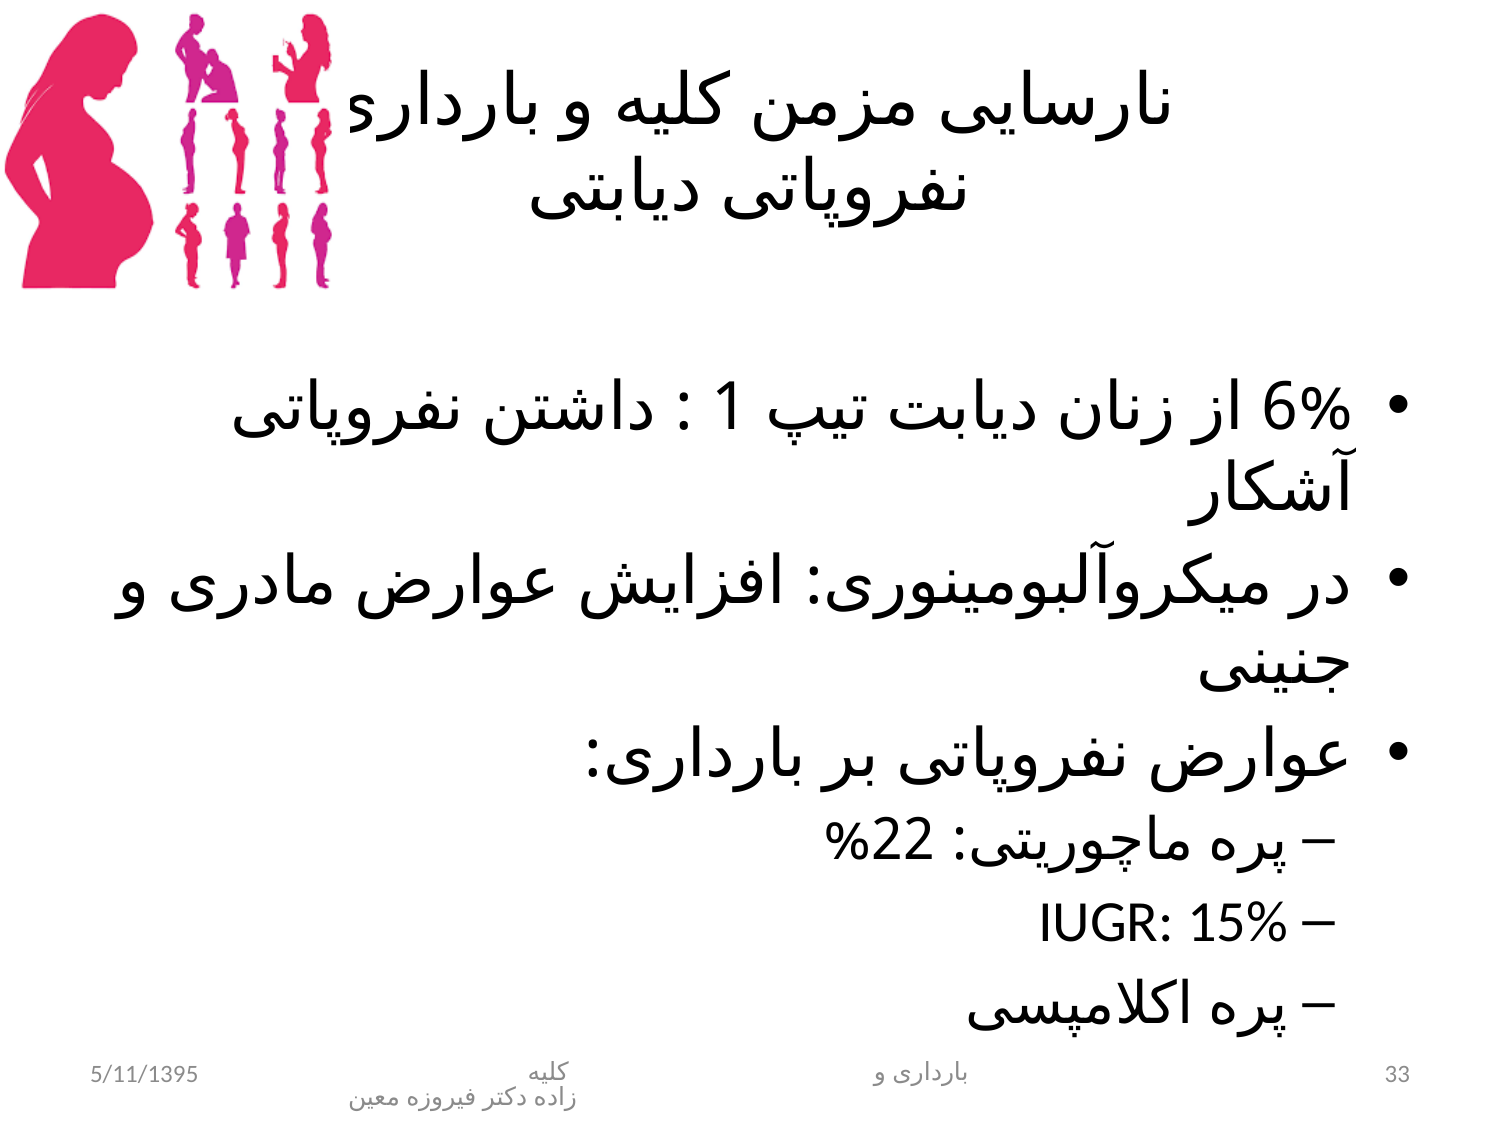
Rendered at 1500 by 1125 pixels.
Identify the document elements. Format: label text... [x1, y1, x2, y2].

list 6% از زنان دیابت تیپ 1 : داشتن نفروپاتی آشکار در میکروآلبومینوری: افزایش عوارض مادری و جنینی عوارض نفروپاتی بر بارداری: پره ماچوریتی: 22% IUGR: 15% پره اکلامپسی [75, 262, 1425, 1005]
slide_number 33 [1074, 1042, 1425, 1103]
title نارسایی مزمن کلیه و بارداری نفروپاتی دیابتی [354, 45, 1425, 233]
picture [0, 0, 351, 304]
footer بارداری و کلیه دکتر فیروزه معین زاده [512, 1042, 988, 1103]
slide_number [75, 1042, 425, 1103]
